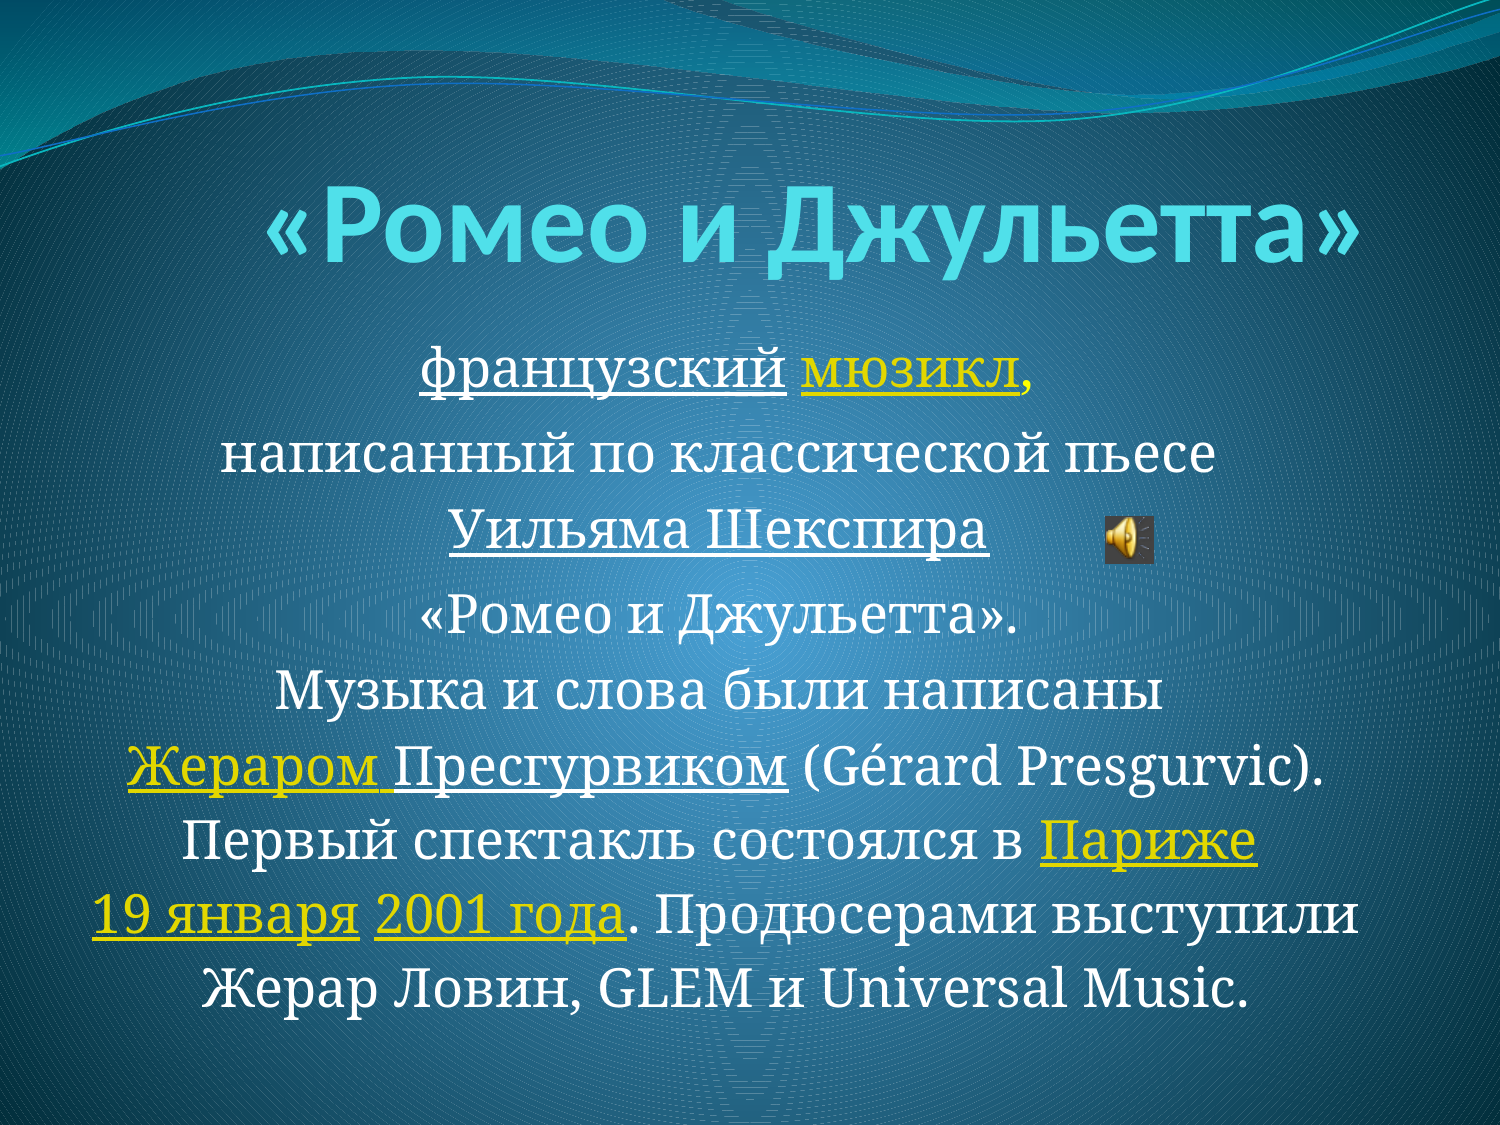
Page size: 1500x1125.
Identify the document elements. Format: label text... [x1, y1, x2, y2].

title «Ромео и Джульетта» [88, 78, 1377, 286]
subtitle французский мюзикл, написанный по классической пьесе Уильяма Шекспира «Ромео и Джульетта». Музыка и слова были написаны Жераром Пресгурвиком (Gérard Presgurvic). Первый спектакль состоялся в Париже 19 января 2001 года. Продюсерами выступили Жерар Ловин, GLEM и Universal Music. [87, 326, 1376, 1035]
picture [1104, 514, 1155, 566]
